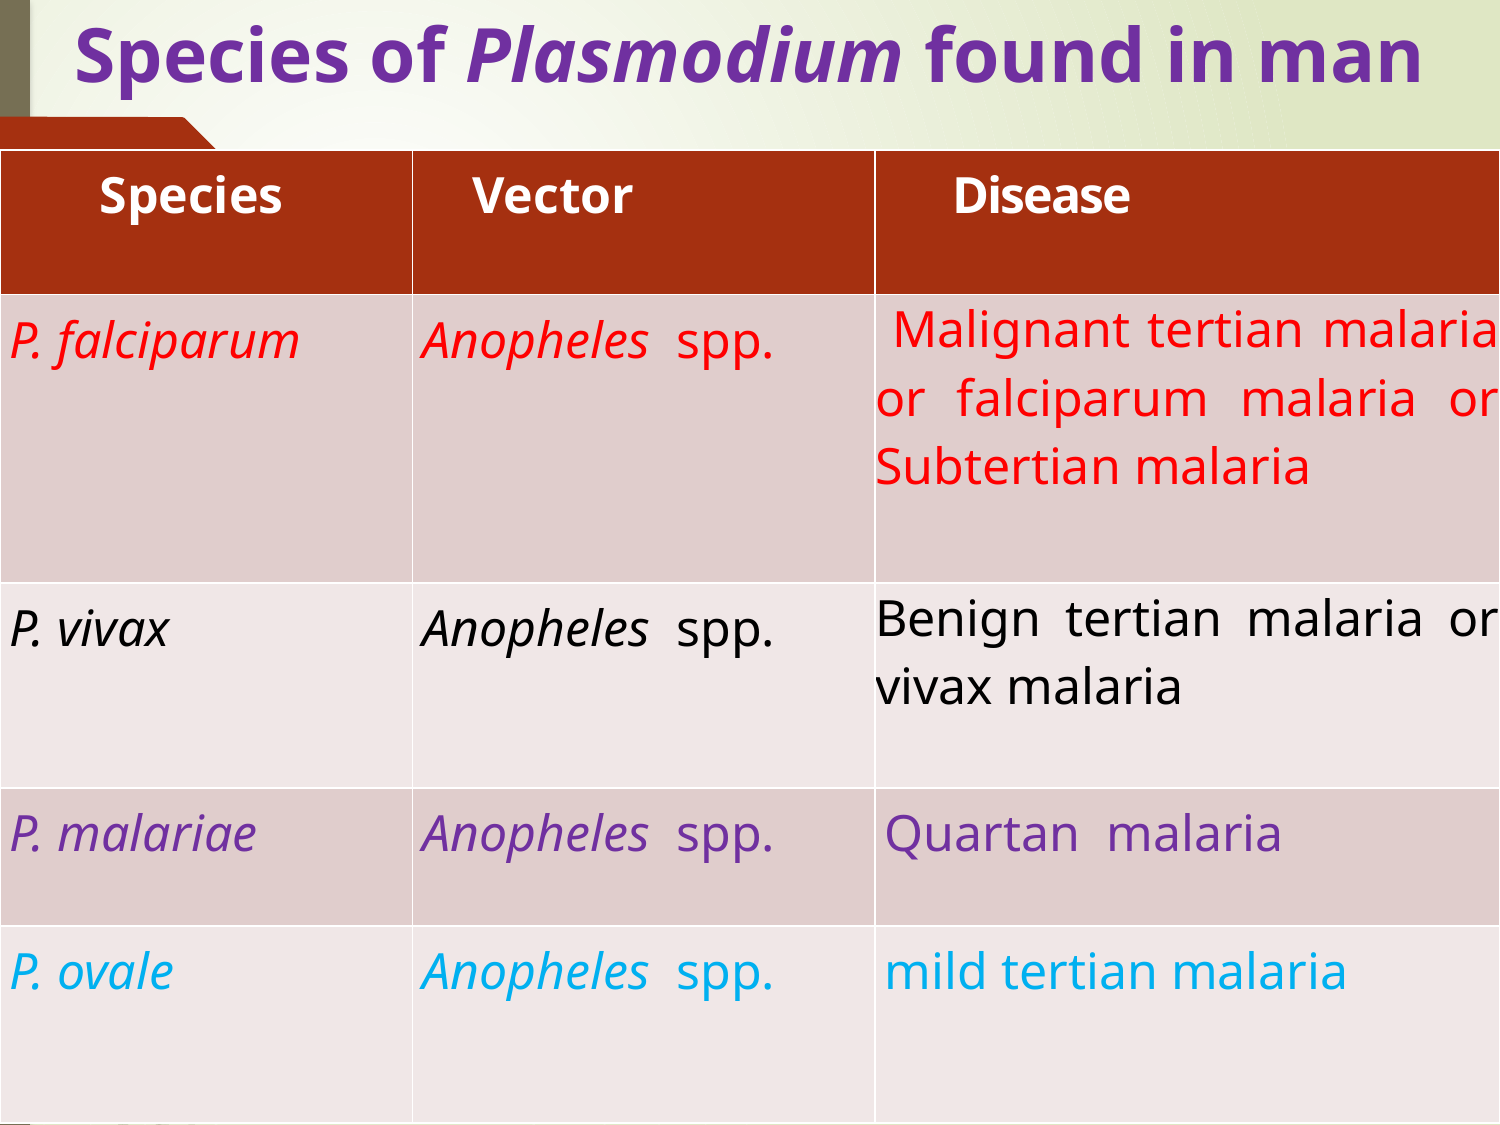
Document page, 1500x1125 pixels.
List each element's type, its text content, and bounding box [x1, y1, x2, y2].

table_cell Anopheles spp. [413, 295, 874, 582]
table_header Vector [413, 151, 874, 294]
table_cell Malignant tertian malaria or falciparum malaria or Subtertian malaria [876, 295, 1499, 582]
table_header Disease [876, 151, 1499, 294]
table_cell Benign tertian malaria or vivax malaria [876, 584, 1499, 787]
table_cell mild tertian malaria [876, 927, 1499, 1122]
table_cell P. ovale [1, 927, 412, 1122]
title Species of Plasmodium found in man [0, 0, 1500, 149]
table_cell Anopheles spp. [413, 584, 874, 787]
table_cell P. vivax [1, 584, 412, 787]
table_cell Anopheles spp. [413, 927, 874, 1122]
table_cell P. malariae [1, 789, 412, 925]
table_cell P. falciparum [1, 295, 412, 582]
table_cell Anopheles spp. [413, 789, 874, 925]
table_header Species [1, 151, 412, 294]
table_cell Quartan malaria [876, 789, 1499, 925]
